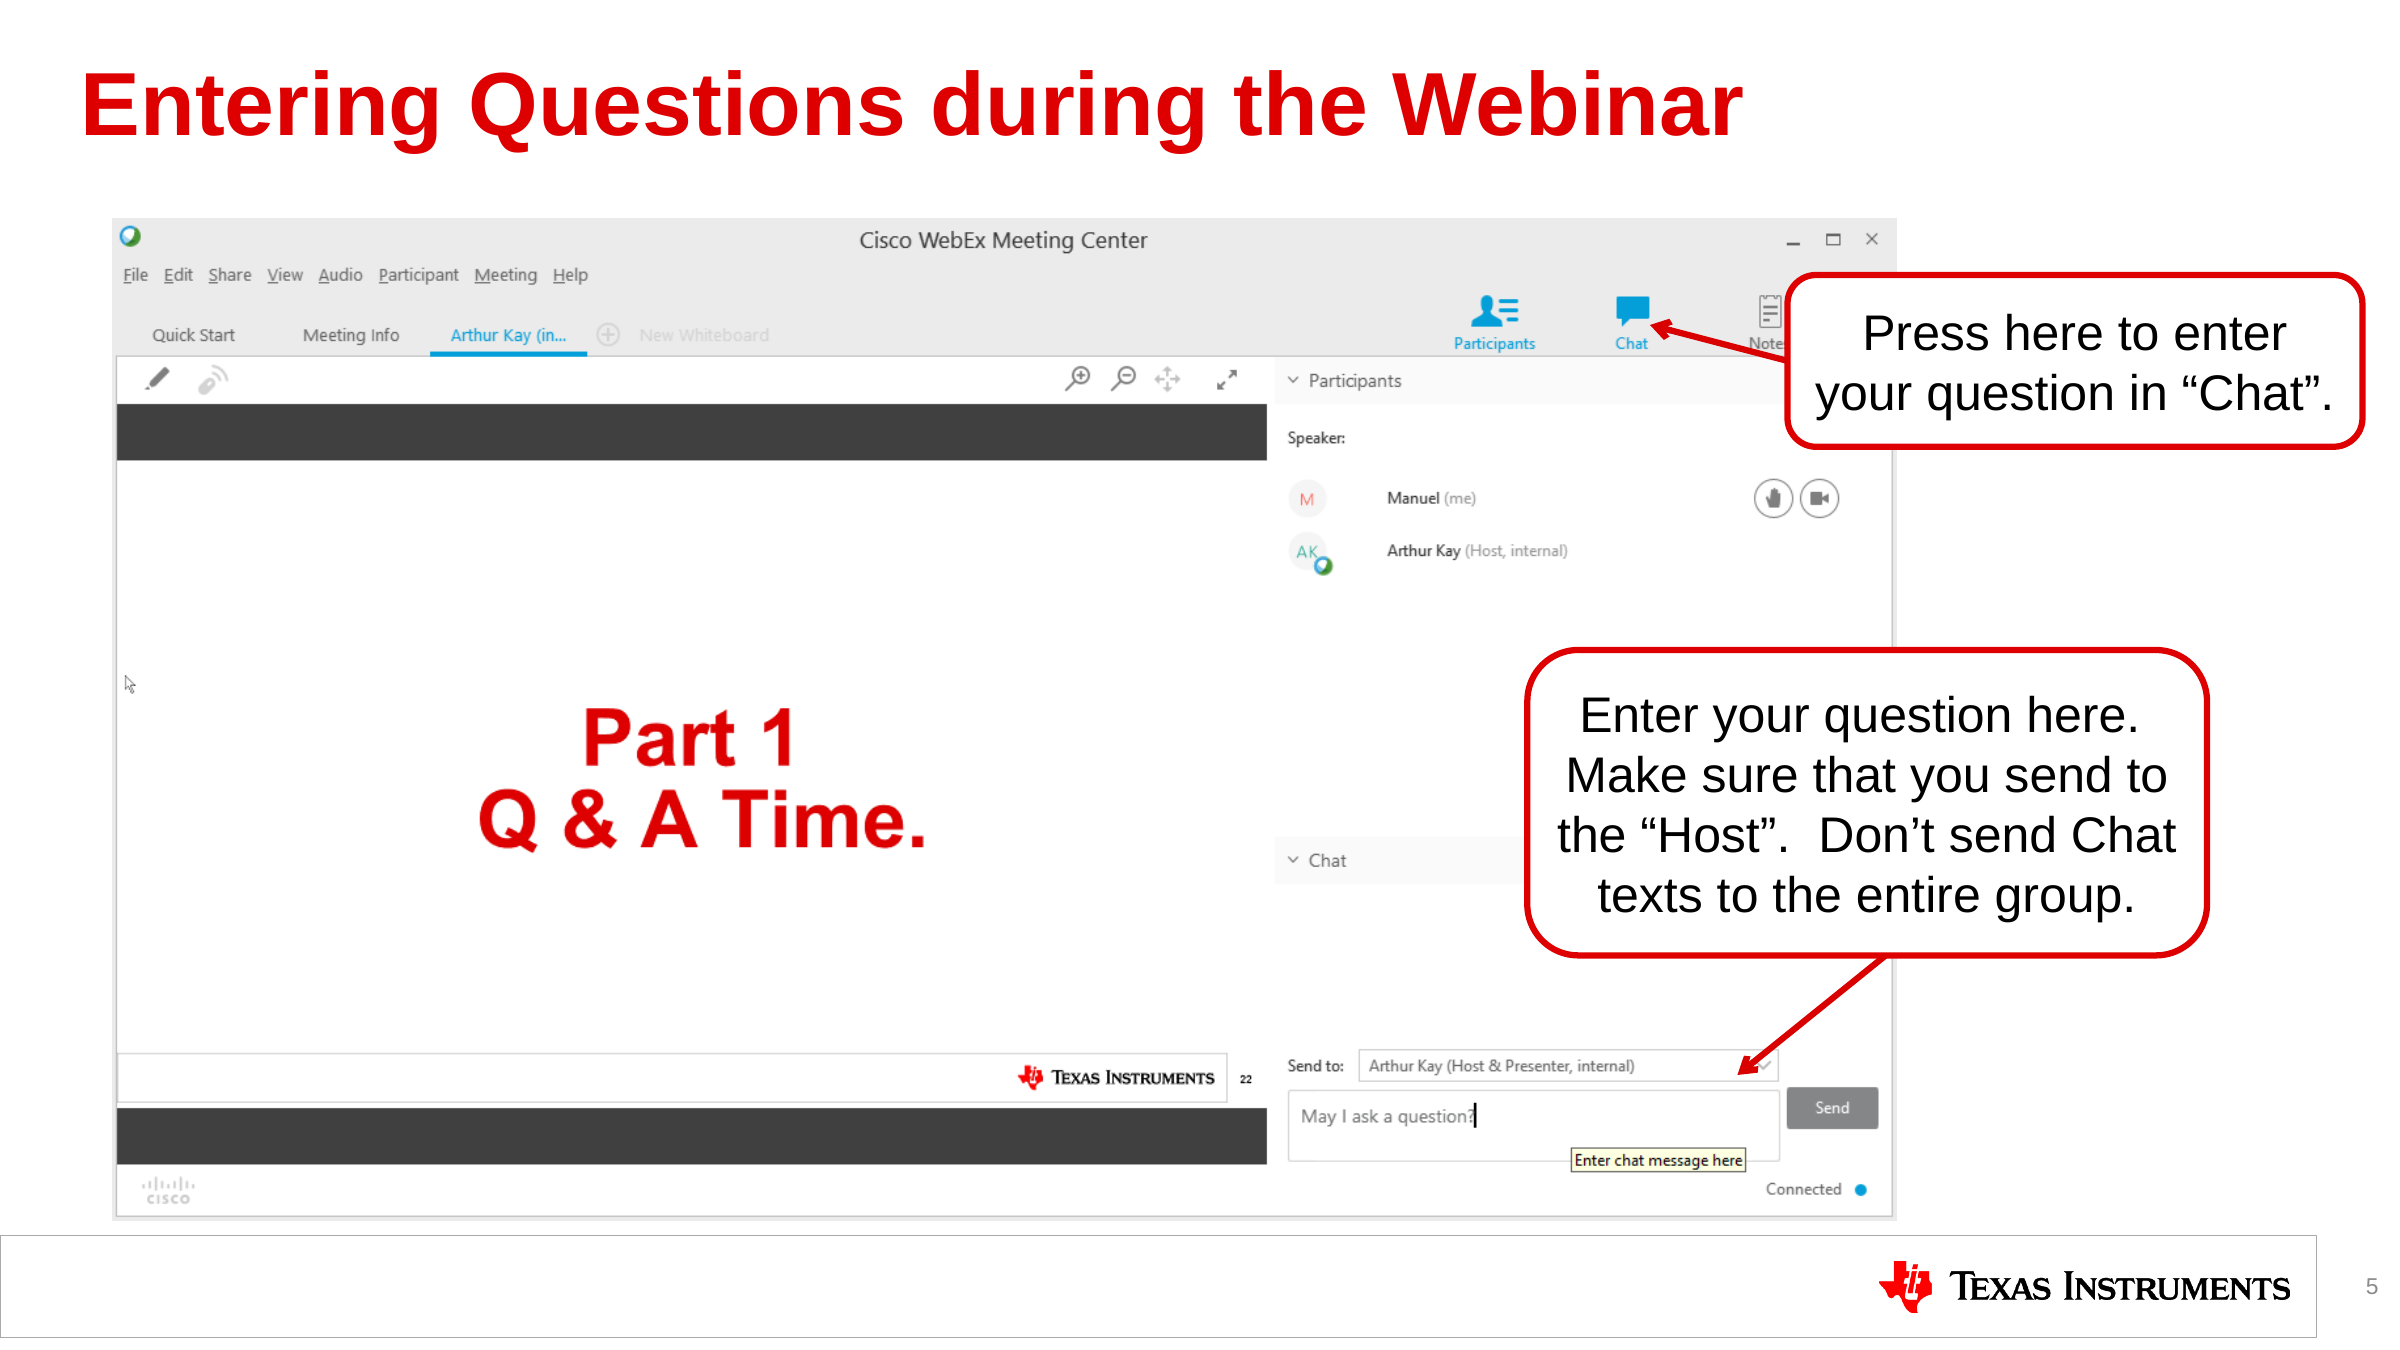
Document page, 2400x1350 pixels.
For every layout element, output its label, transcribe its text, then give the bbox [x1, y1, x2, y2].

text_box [1737, 955, 1887, 1076]
text_box Press here to enter your question in “Chat”. [1900, 272, 2365, 449]
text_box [1649, 324, 1788, 362]
picture [112, 218, 1897, 1221]
title Entering Questions during the Webinar [60, 27, 2282, 189]
text_box Enter your question here. Make sure that you send to the “Host”. Don’t send Chat texts to the entire group. [1900, 647, 2210, 958]
slide_number 5 [1842, 1259, 2400, 1332]
